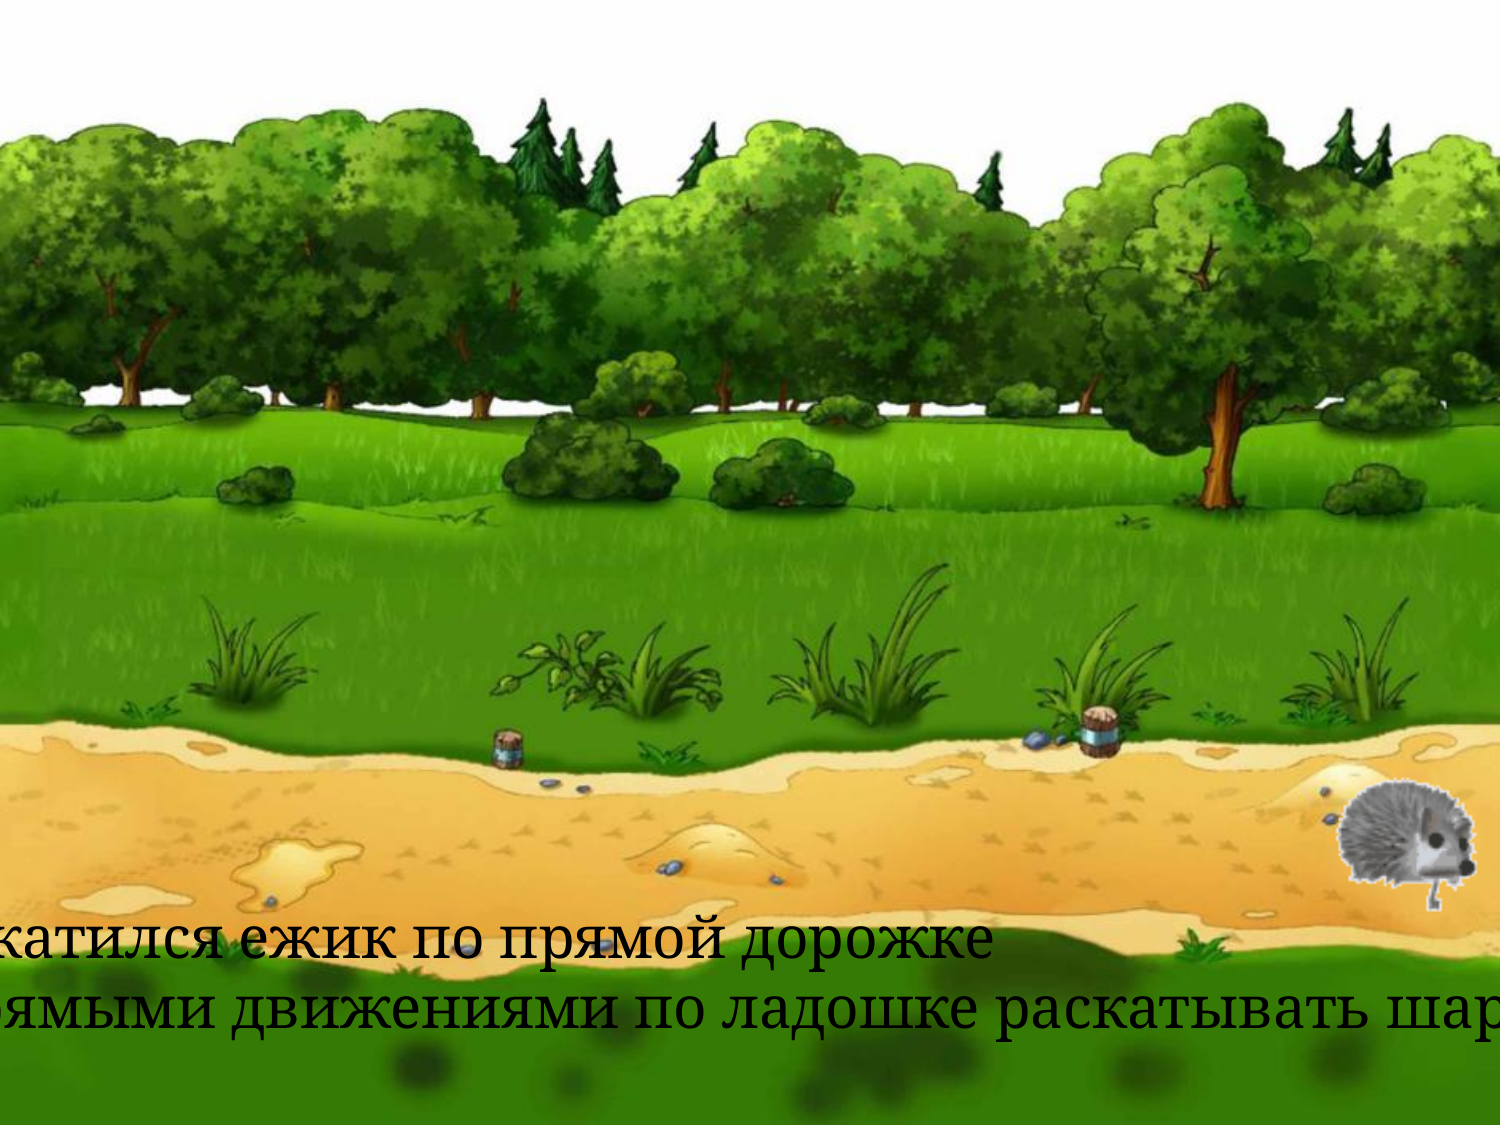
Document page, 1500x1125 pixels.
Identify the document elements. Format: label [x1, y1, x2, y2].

picture [1312, 761, 1500, 932]
list [0, 0, 1500, 1125]
